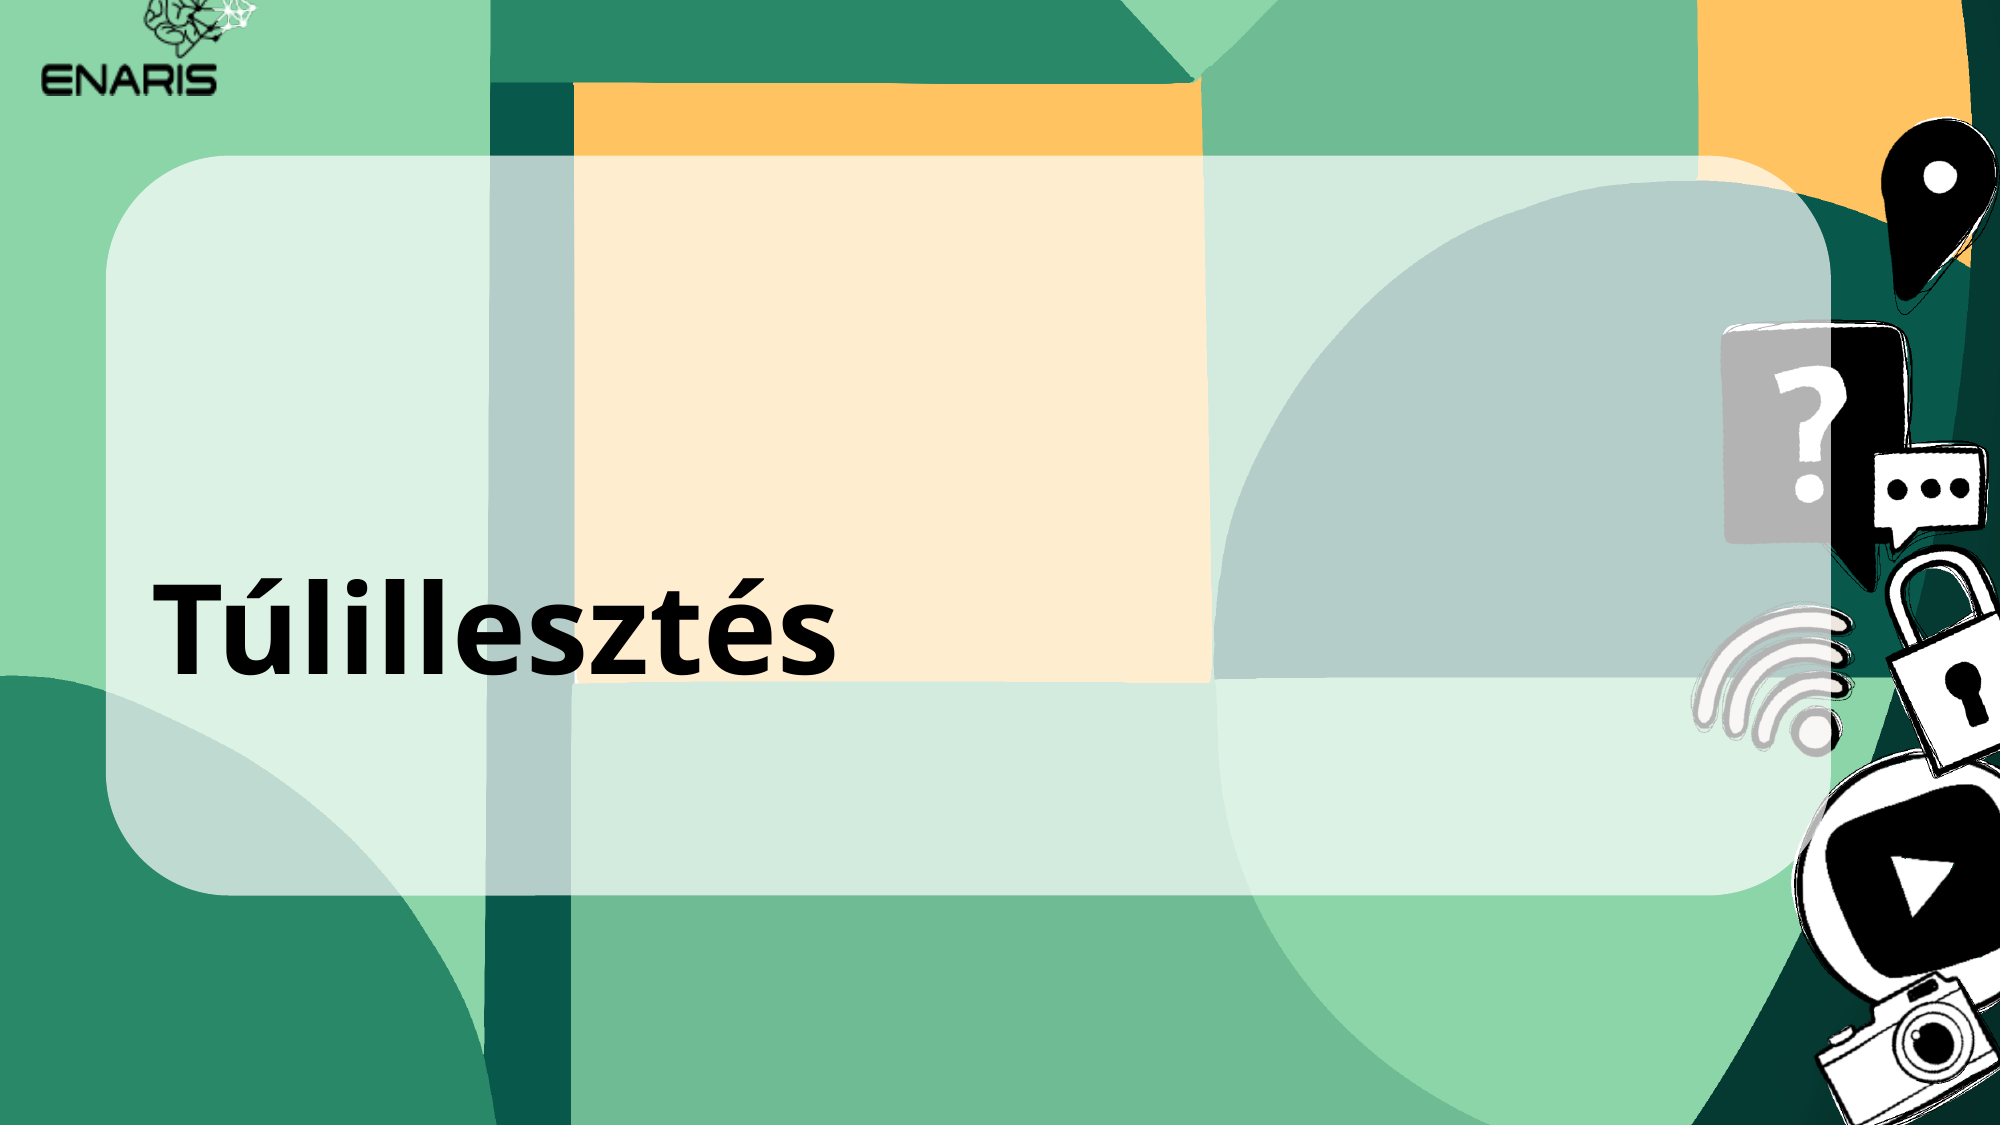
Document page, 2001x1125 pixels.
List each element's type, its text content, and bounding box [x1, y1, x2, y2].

title Túlillesztés [136, 126, 1719, 710]
picture [0, 0, 2000, 1125]
